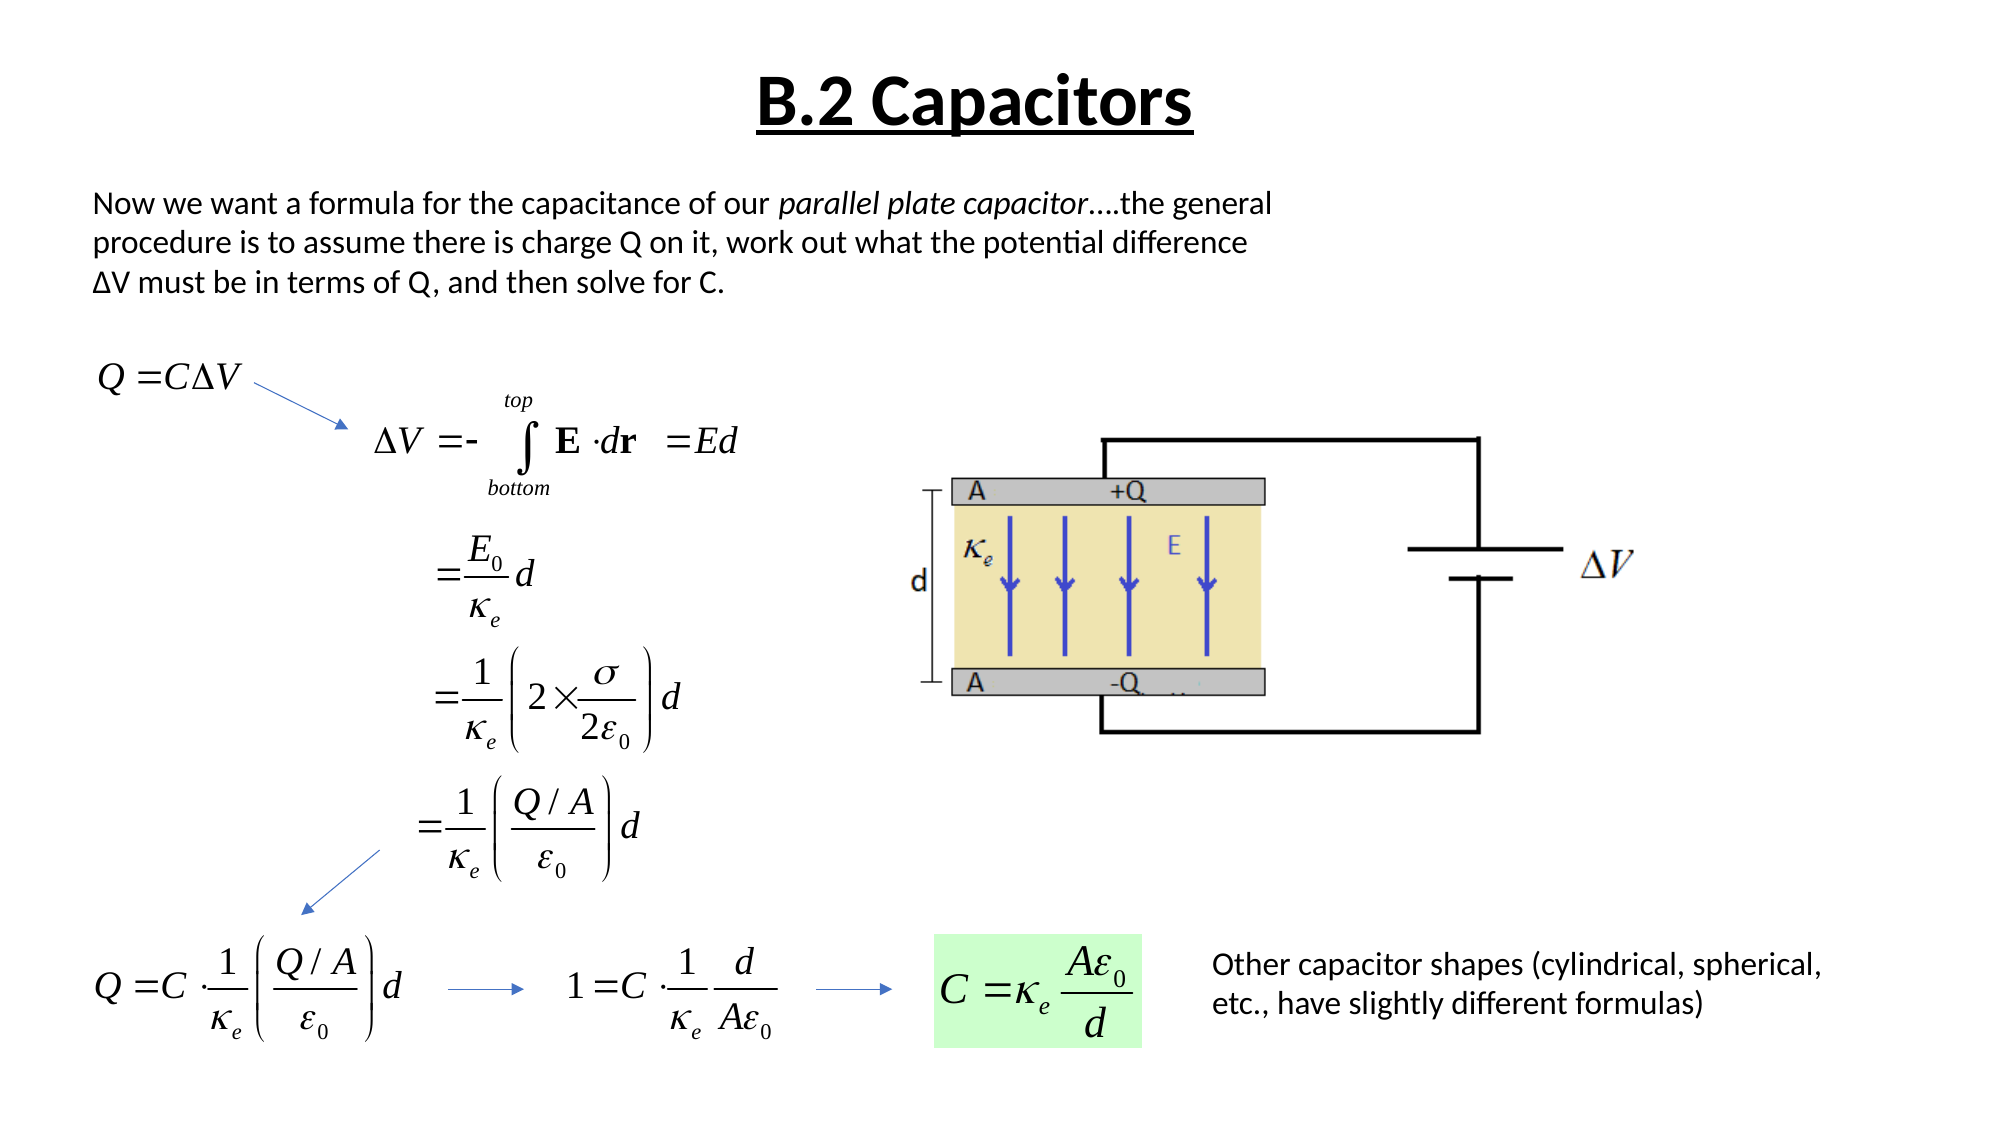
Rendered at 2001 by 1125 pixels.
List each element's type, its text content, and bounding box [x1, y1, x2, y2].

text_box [253, 382, 349, 430]
text_box Other capacitor shapes (cylindrical, spherical, etc., have slightly different formulas) [1197, 934, 1846, 1029]
text_box Now we want a formula for the capacitance of our parallel plate capacitor….the general procedure is to assume there is charge Q on it, work out what the potential difference ΔV must be in terms of Q, and then solve for C. [77, 173, 1298, 308]
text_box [88, 927, 413, 1051]
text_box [425, 638, 692, 762]
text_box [933, 934, 1142, 1048]
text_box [657, 418, 748, 464]
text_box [564, 937, 785, 1048]
text_box B.2 Capacitors [741, 53, 1213, 152]
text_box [92, 353, 251, 407]
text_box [301, 850, 380, 916]
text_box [892, 354, 1646, 798]
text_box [427, 525, 545, 636]
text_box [408, 767, 652, 891]
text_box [367, 381, 646, 506]
